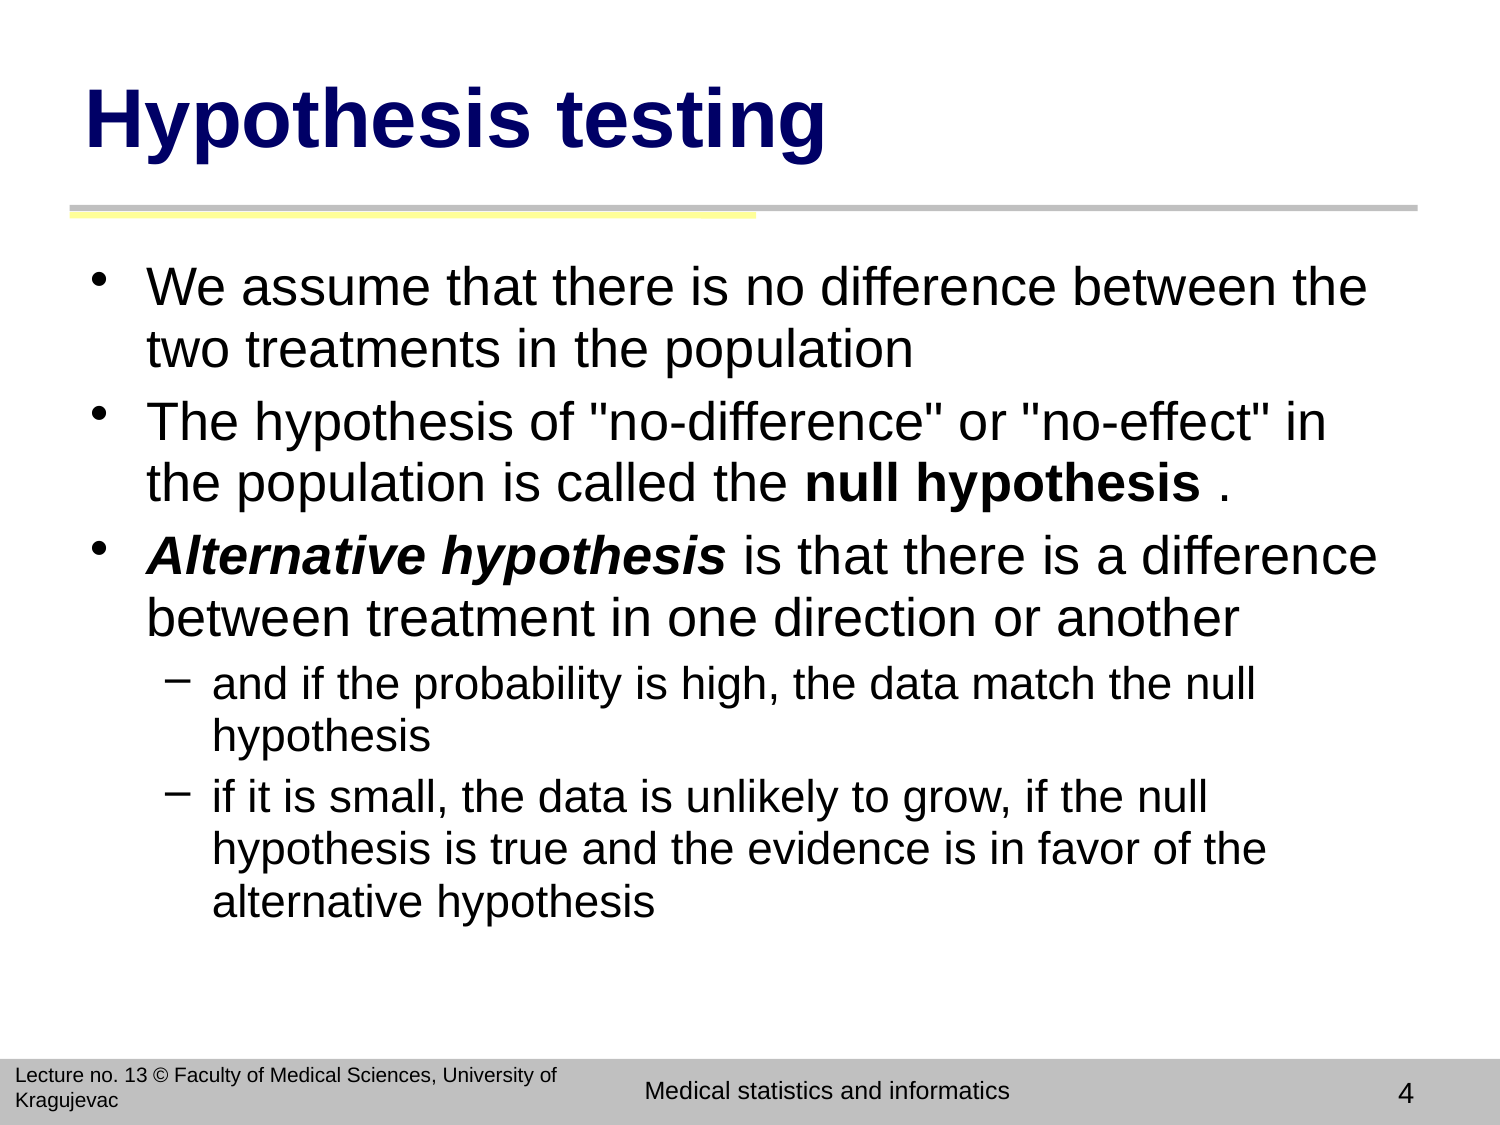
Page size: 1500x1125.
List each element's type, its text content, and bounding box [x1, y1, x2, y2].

slide_number 4 [1164, 1066, 1430, 1125]
list We assume that there is no difference between the two treatments in the population The hypothesis of "no-difference" or "no-effect" in the population is called the null hypothesis . Alternative hypothesis is that there is a difference between treatment in one direction or another and if the probability is high, the data match the null hypothesis if it is small, the data is unlikely to grow, if the null hypothesis is true and the evidence is in favor of the alternative hypothesis [74, 248, 1426, 1025]
footer Medical statistics and informatics [512, 1066, 1144, 1125]
slide_number Lecture no. 13 © Faculty of Medical Sciences, University of Kragujevac [0, 1053, 629, 1108]
title Hypothesis testing [69, 19, 1426, 208]
